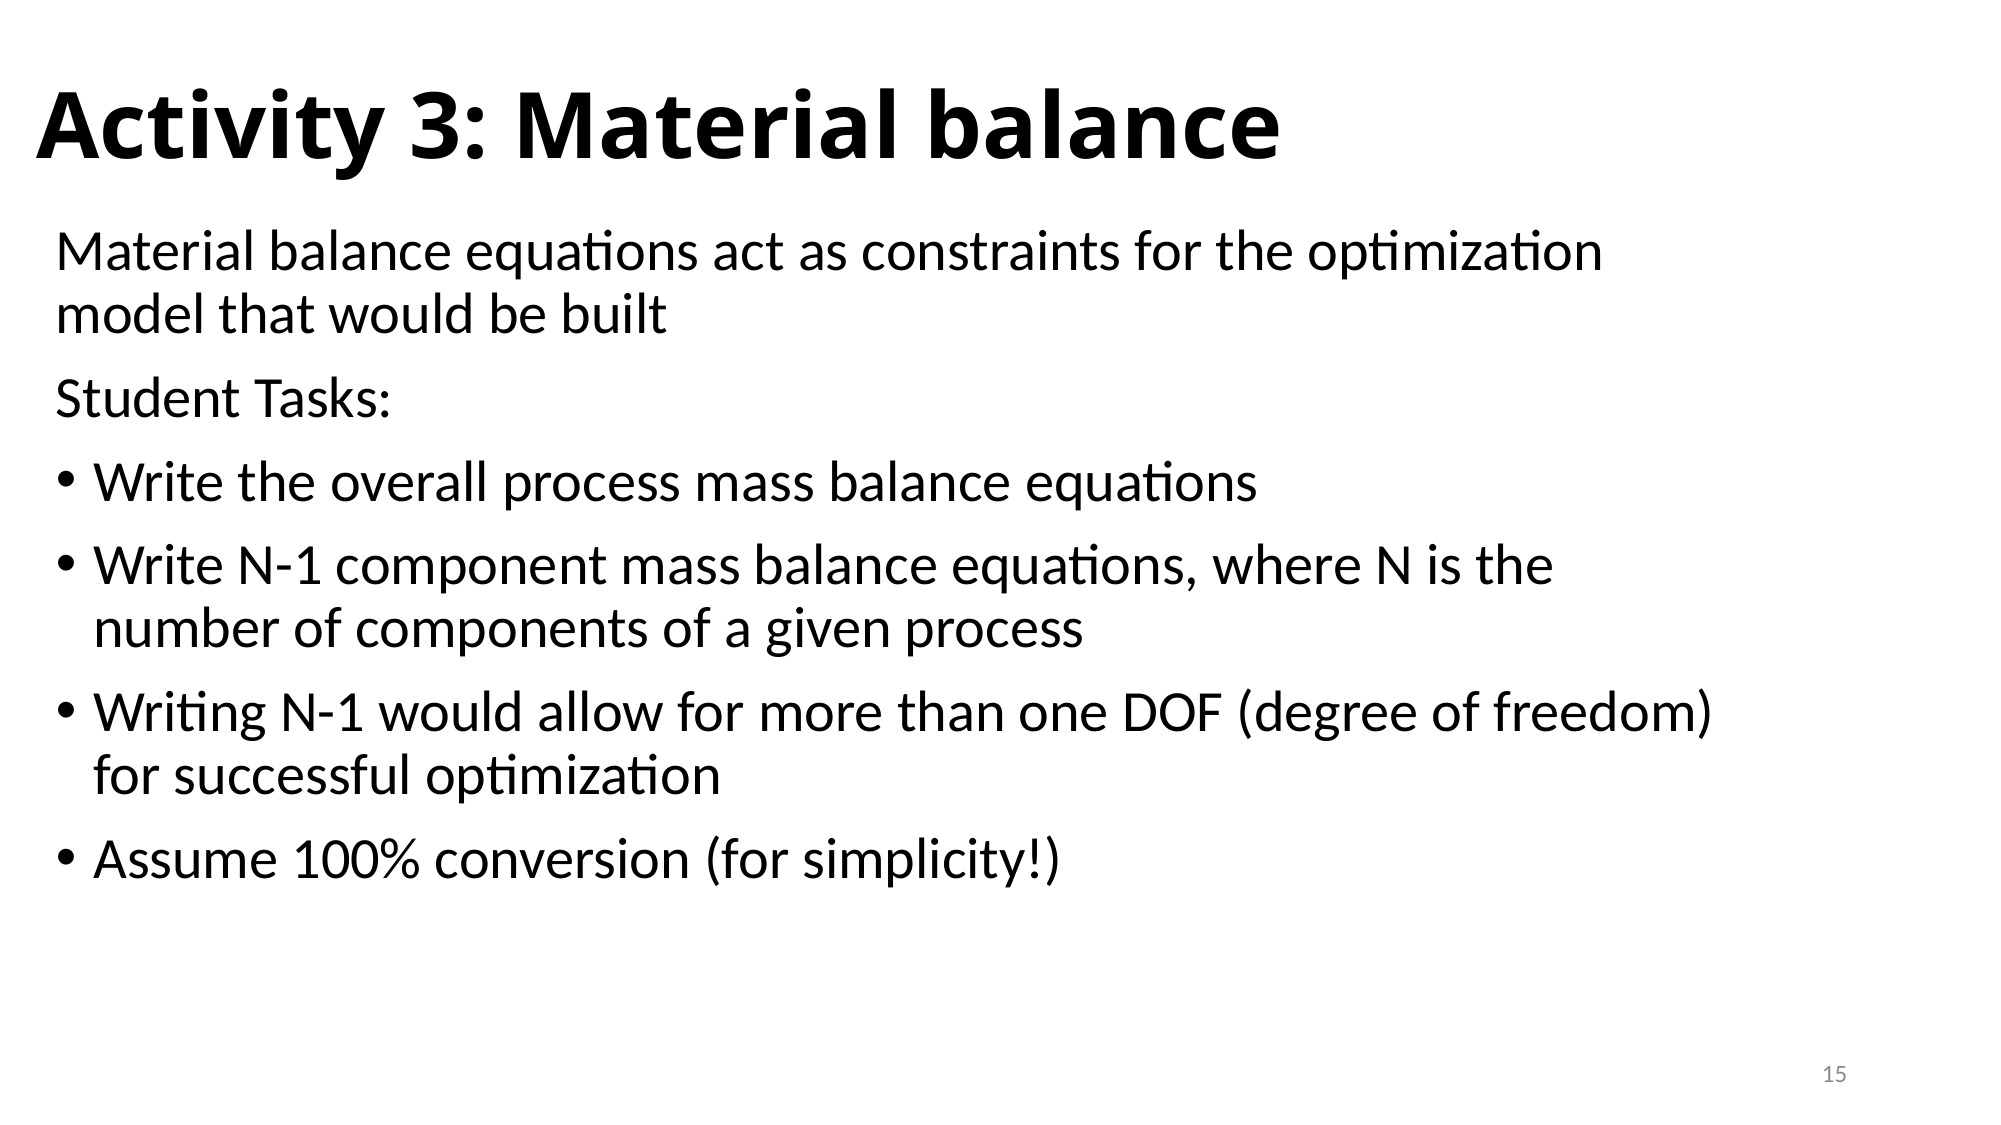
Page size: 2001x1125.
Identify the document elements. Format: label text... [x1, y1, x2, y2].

list Material balance equations act as constraints for the optimization model that would be built Student Tasks: Write the overall process mass balance equations Write N-1 component mass balance equations, where N is the number of components of a given process Writing N-1 would allow for more than one DOF (degree of freedom) for successful optimization Assume 100% conversion (for simplicity!) [40, 212, 1765, 1019]
title Activity 3: Material balance [21, 20, 1746, 238]
slide_number 15 [1412, 1042, 1863, 1103]
